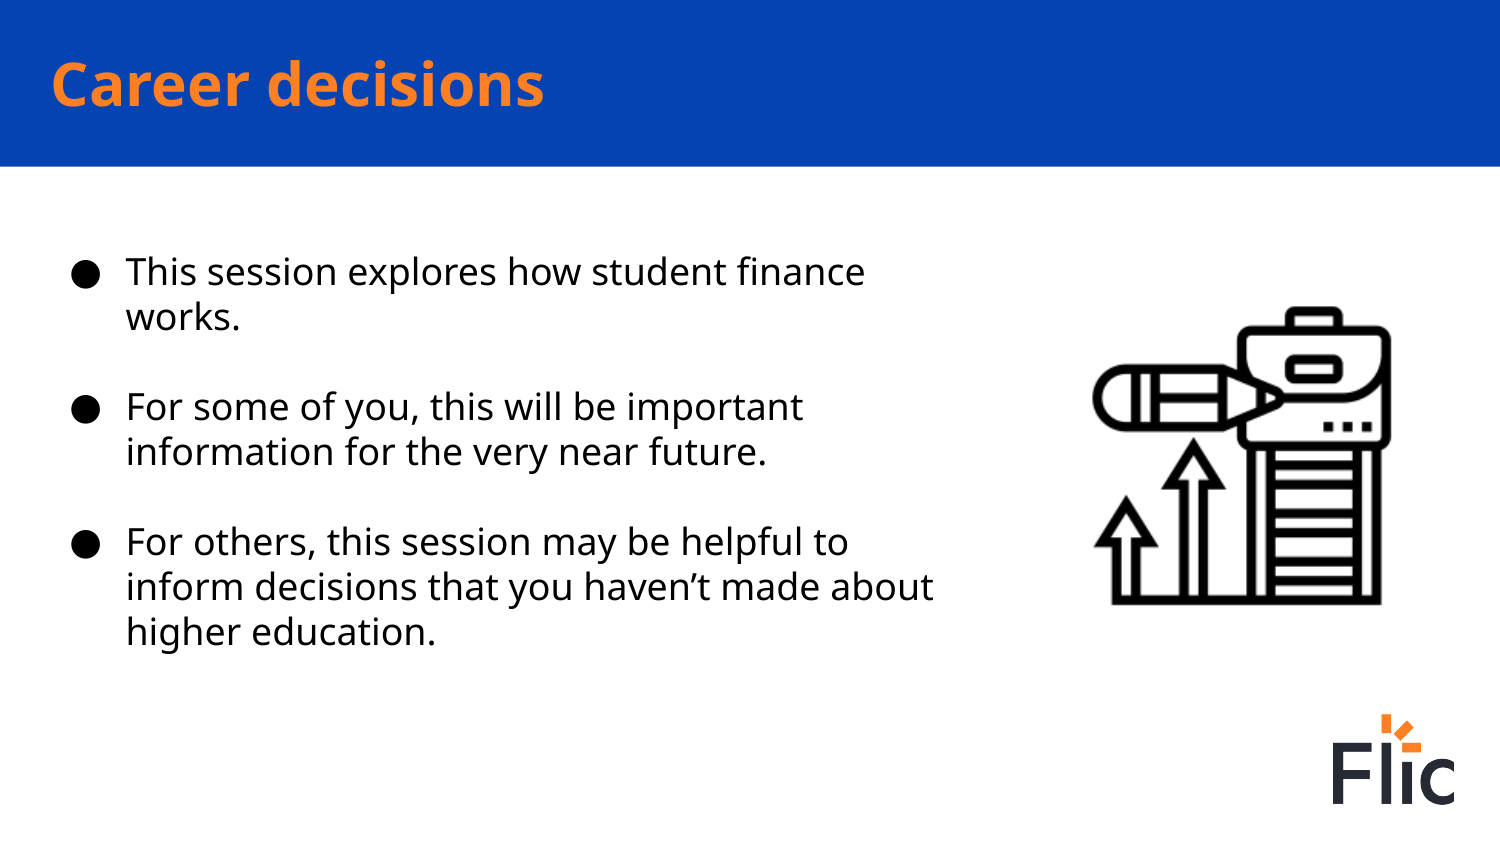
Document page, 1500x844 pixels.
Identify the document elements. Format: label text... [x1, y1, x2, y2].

picture [1333, 714, 1454, 805]
picture [1088, 302, 1396, 610]
text_box This session explores how student finance works. For some of you, this will be important information for the very near future. For others, this session may be helpful to inform decisions that you haven’t made about higher education. [35, 232, 988, 668]
title Career decisions [35, 39, 1304, 125]
